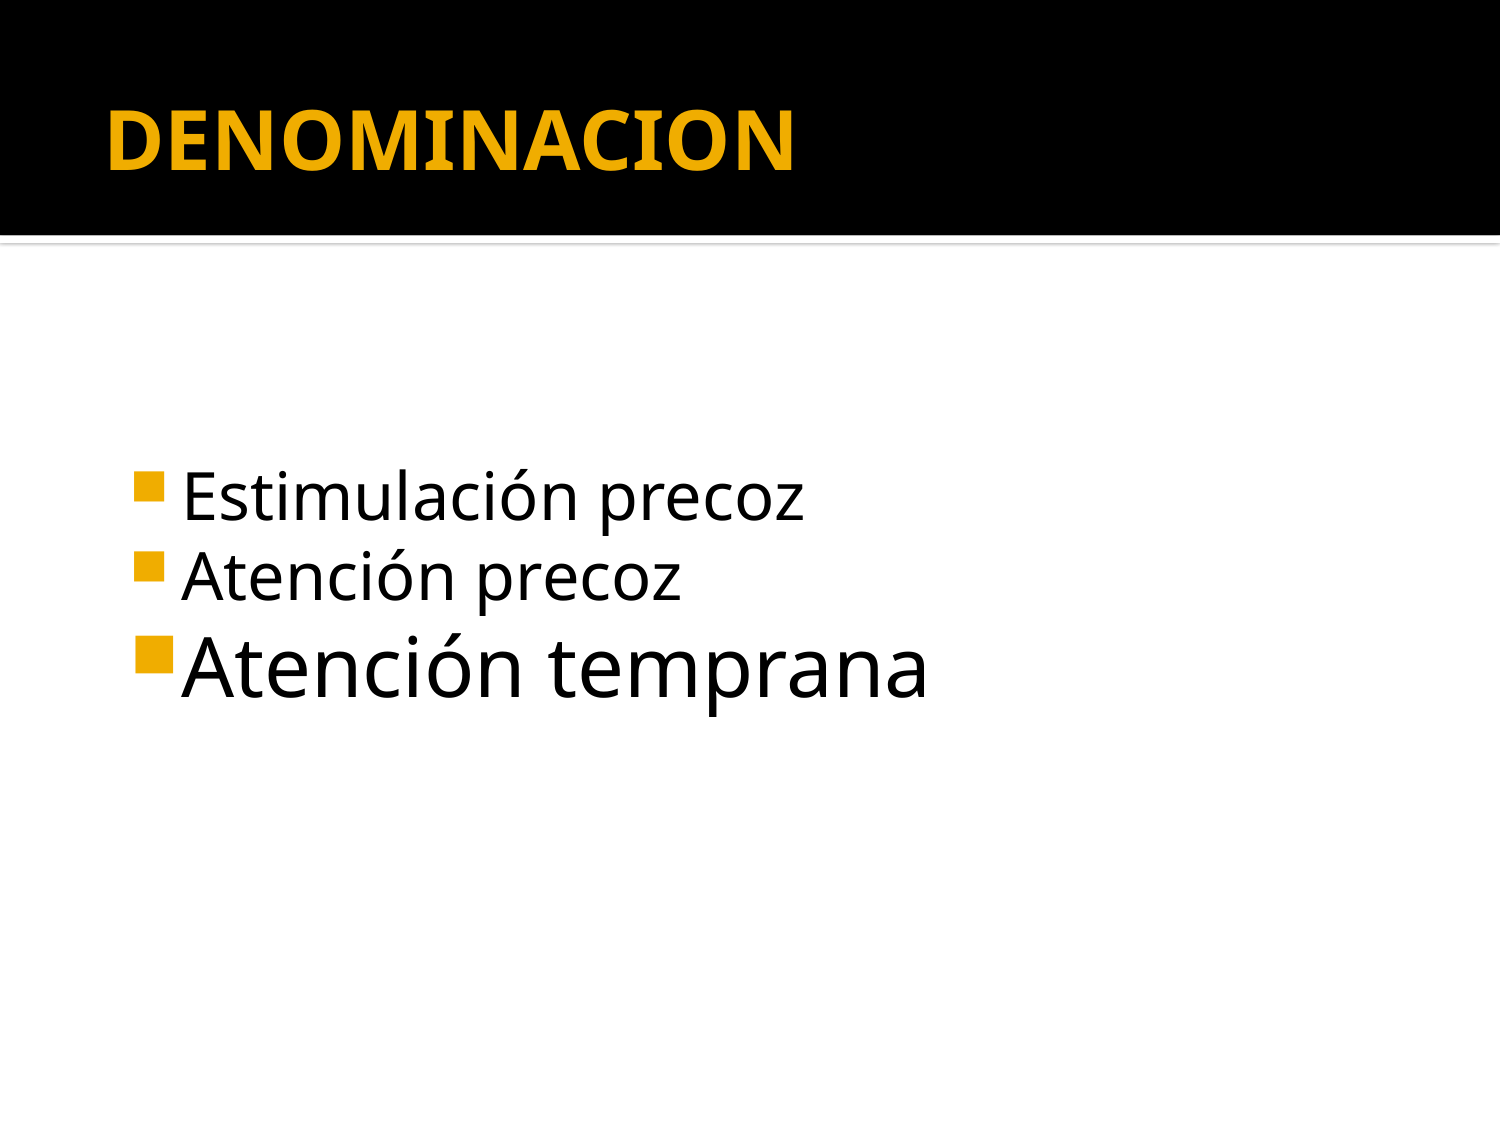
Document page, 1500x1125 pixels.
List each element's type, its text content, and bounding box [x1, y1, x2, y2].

list Estimulación precoz Atención precoz Atención temprana [100, 278, 1451, 1022]
title DENOMINACION [88, 30, 1439, 244]
